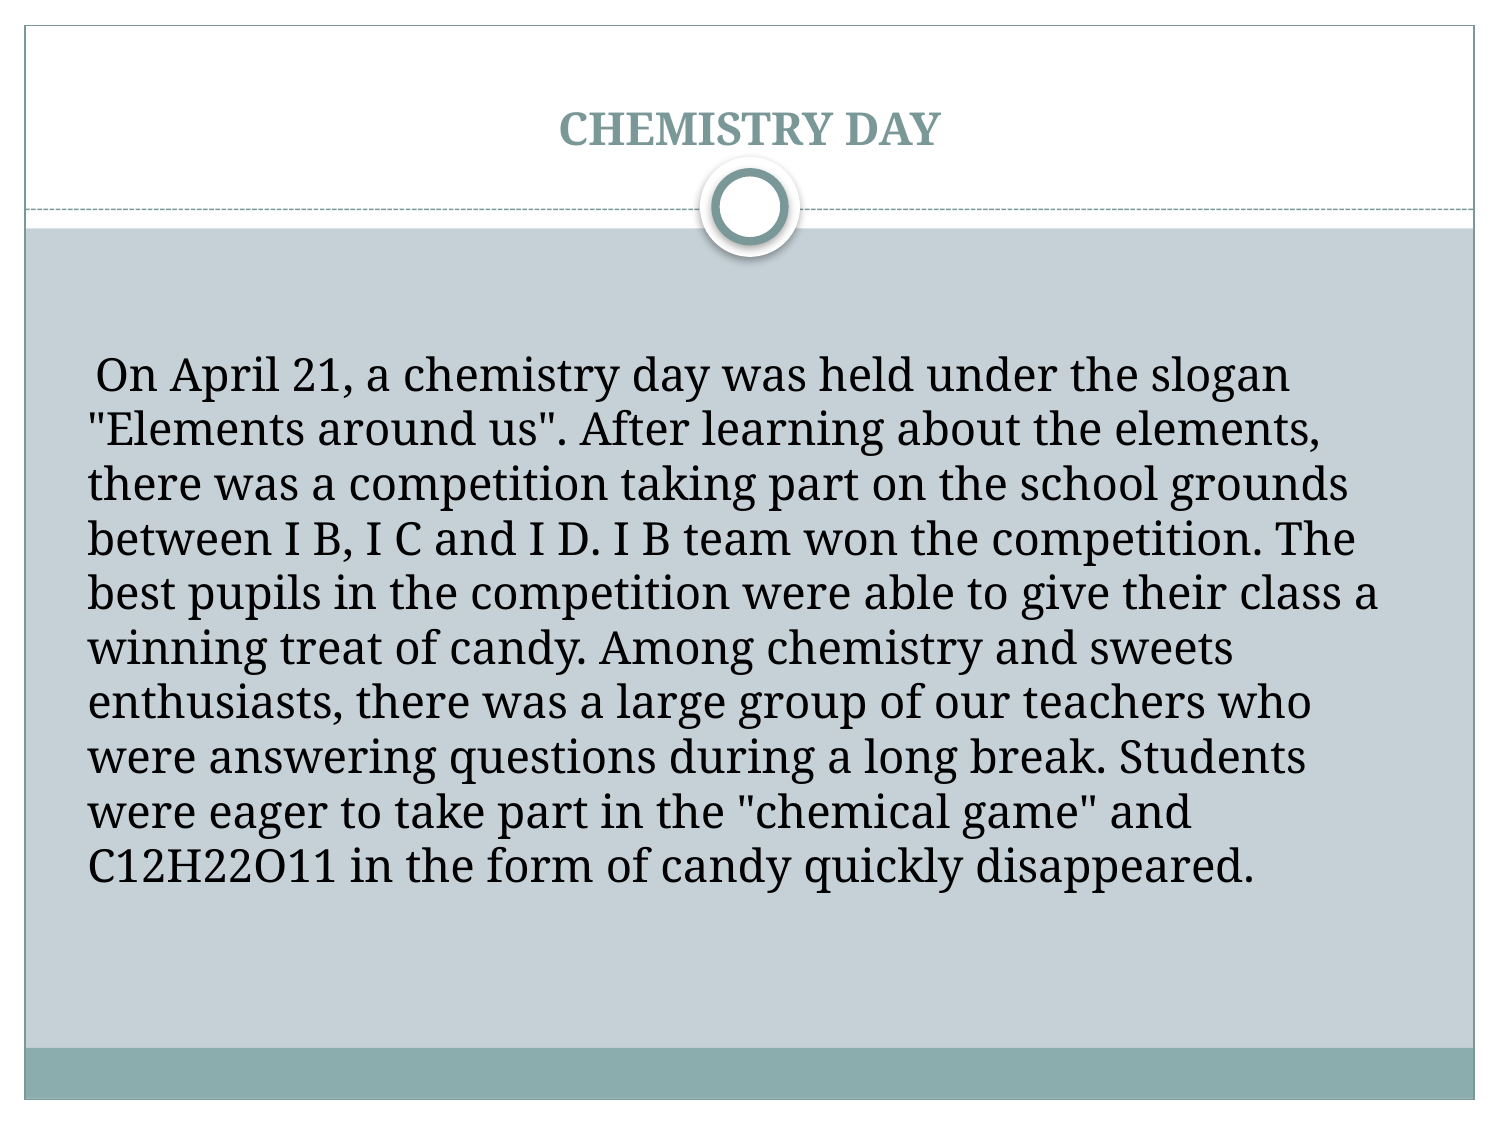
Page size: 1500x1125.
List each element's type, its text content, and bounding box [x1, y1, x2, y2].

title CHEMISTRY DAY [49, 37, 1450, 162]
list On April 21, a chemistry day was held under the slogan "Elements around us". After learning about the elements, there was a competition taking part on the school grounds between I B, I C and I D. I B team won the competition. The best pupils in the competition were able to give their class a winning treat of candy. Among chemistry and sweets enthusiasts, there was a large group of our teachers who were answering questions during a long break. Students were eager to take part in the "chemical game" and C12H22O11 in the form of candy quickly disappeared. [33, 274, 1429, 1025]
